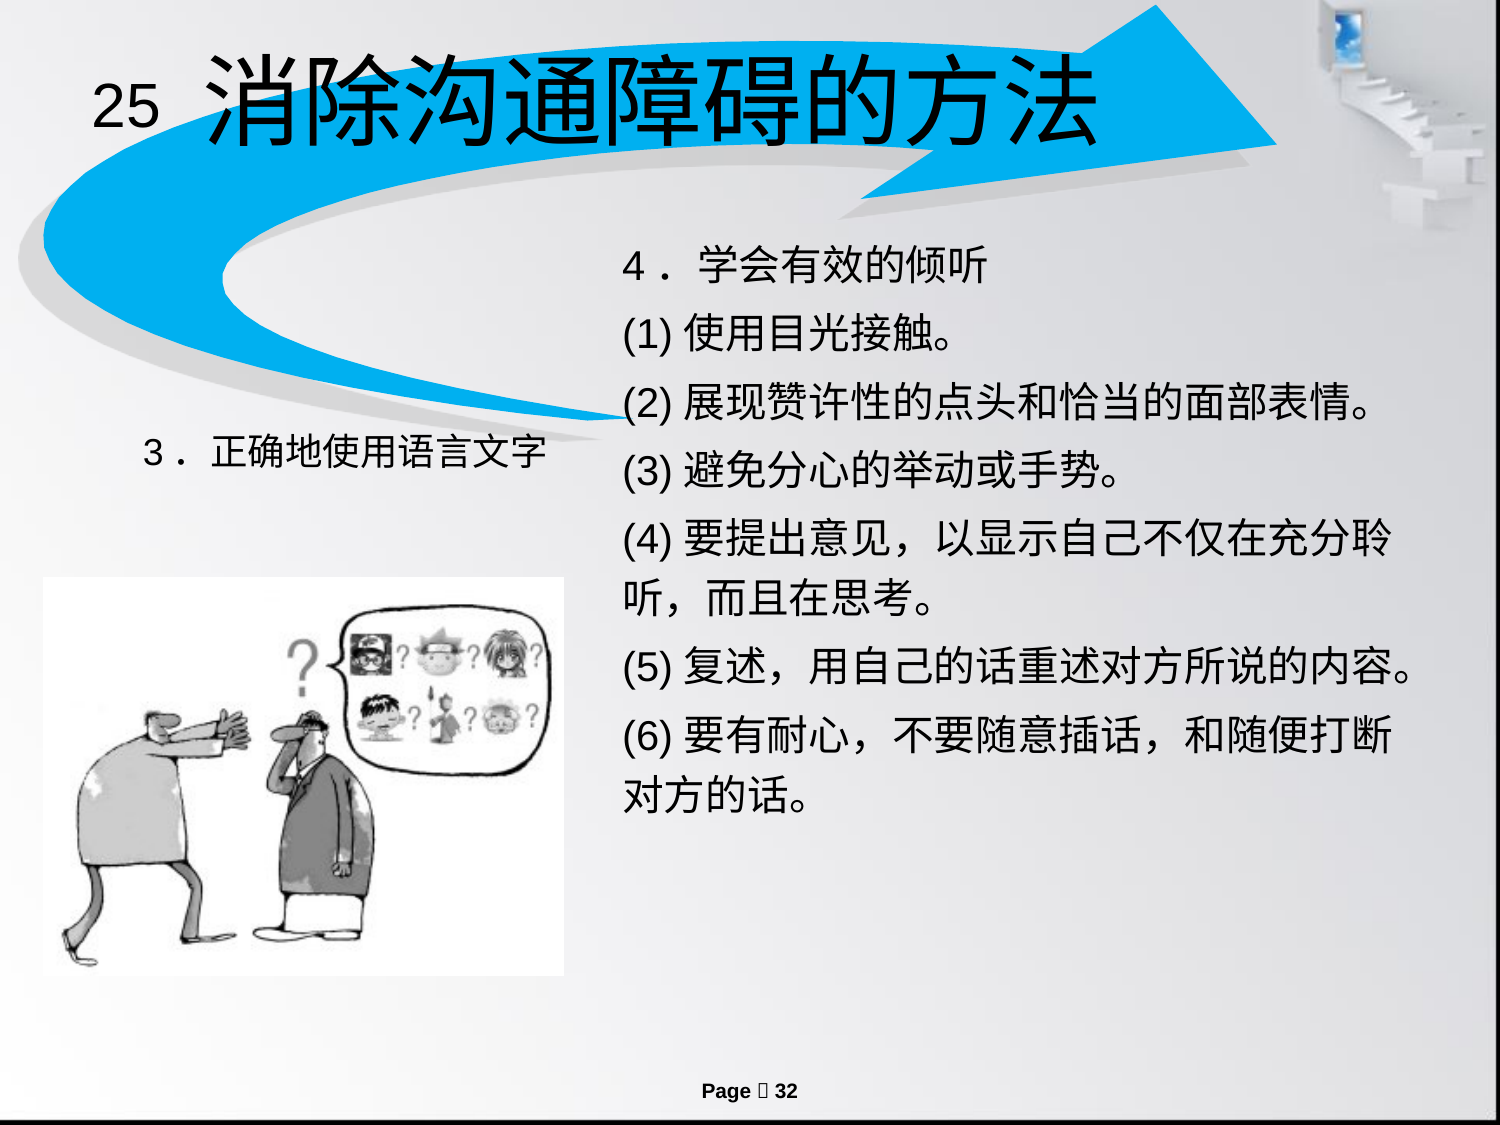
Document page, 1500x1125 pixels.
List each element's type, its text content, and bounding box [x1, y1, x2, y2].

picture [0, 0, 1500, 1125]
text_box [43, 4, 1278, 421]
list 4．学会有效的倾听 (1)使用目光接触。 (2)展现赞许性的点头和恰当的面部表情。 (3)避免分心的举动或手势。 (4)要提出意见，以显示自己不仅在充分聆听，而且在思考。 (5)复述，用自己的话重述对方所说的内容。 (6)要有耐心，不要随意插话，和随便打断对方的话。 [607, 221, 1424, 1072]
text_box 3．正确地使用语言文字 [128, 430, 563, 481]
title 25 [1282, 30, 1424, 174]
